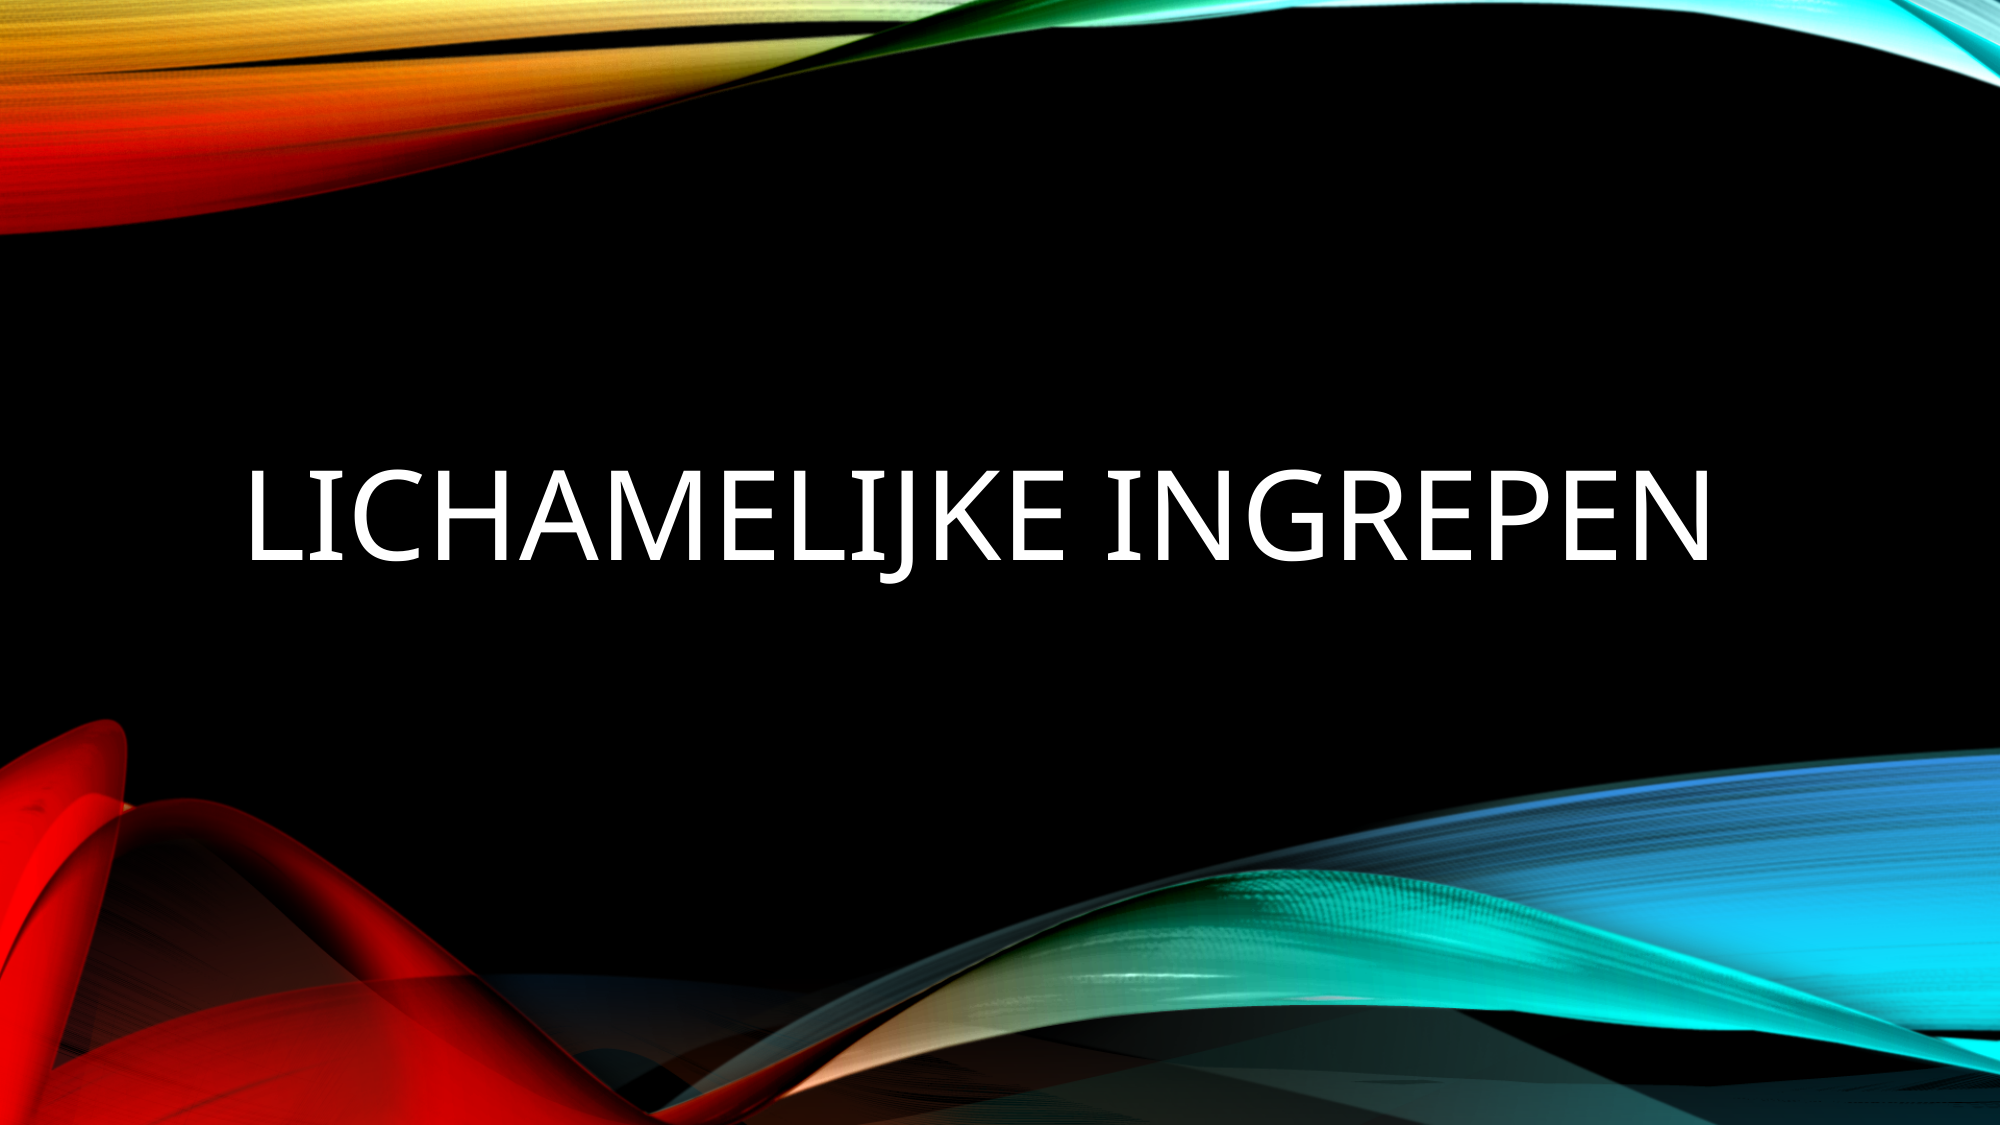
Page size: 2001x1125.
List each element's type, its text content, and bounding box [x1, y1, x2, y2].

picture [0, 717, 2000, 1125]
title Lichamelijke ingrepen [225, 295, 1775, 596]
picture [0, 0, 2000, 237]
